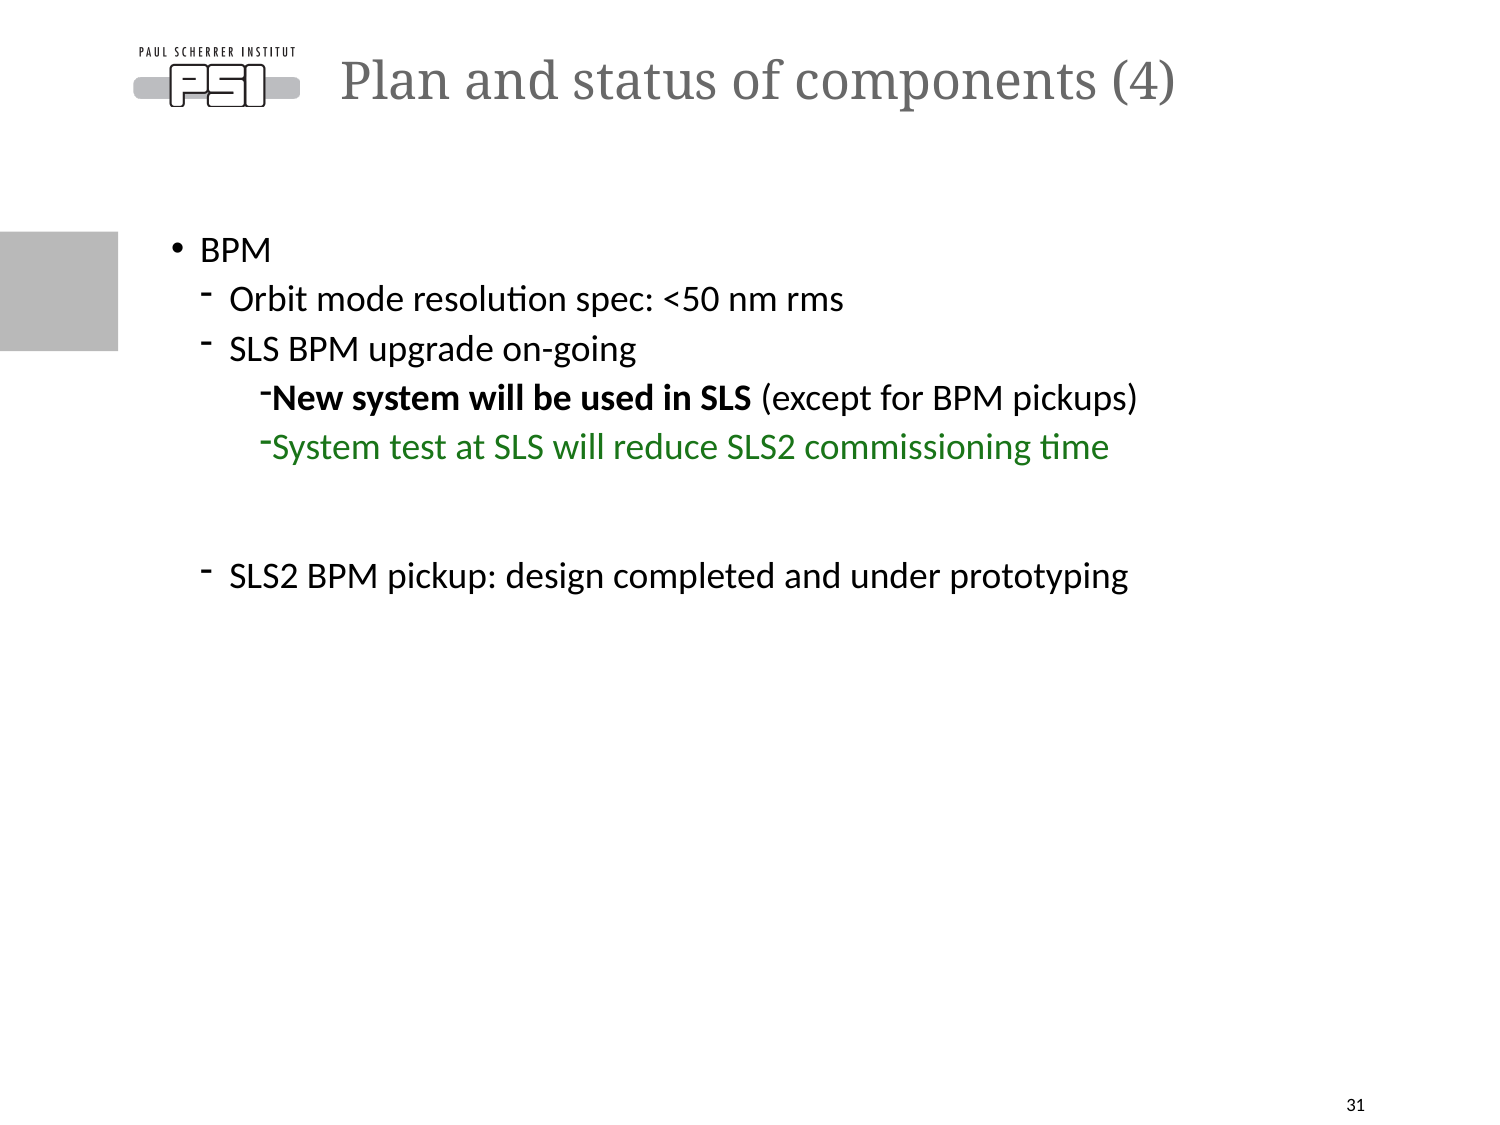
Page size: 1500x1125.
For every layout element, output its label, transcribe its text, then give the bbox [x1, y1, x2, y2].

slide_number 31 [1346, 1092, 1441, 1125]
title Plan and status of components (4) [340, 47, 1442, 132]
list BPM Orbit mode resolution spec: <50 nm rms SLS BPM upgrade on-going New system will be used in SLS (except for BPM pickups) System test at SLS will reduce SLS2 commissioning time SLS2 BPM pickup: design completed and under prototyping [171, 220, 1442, 988]
